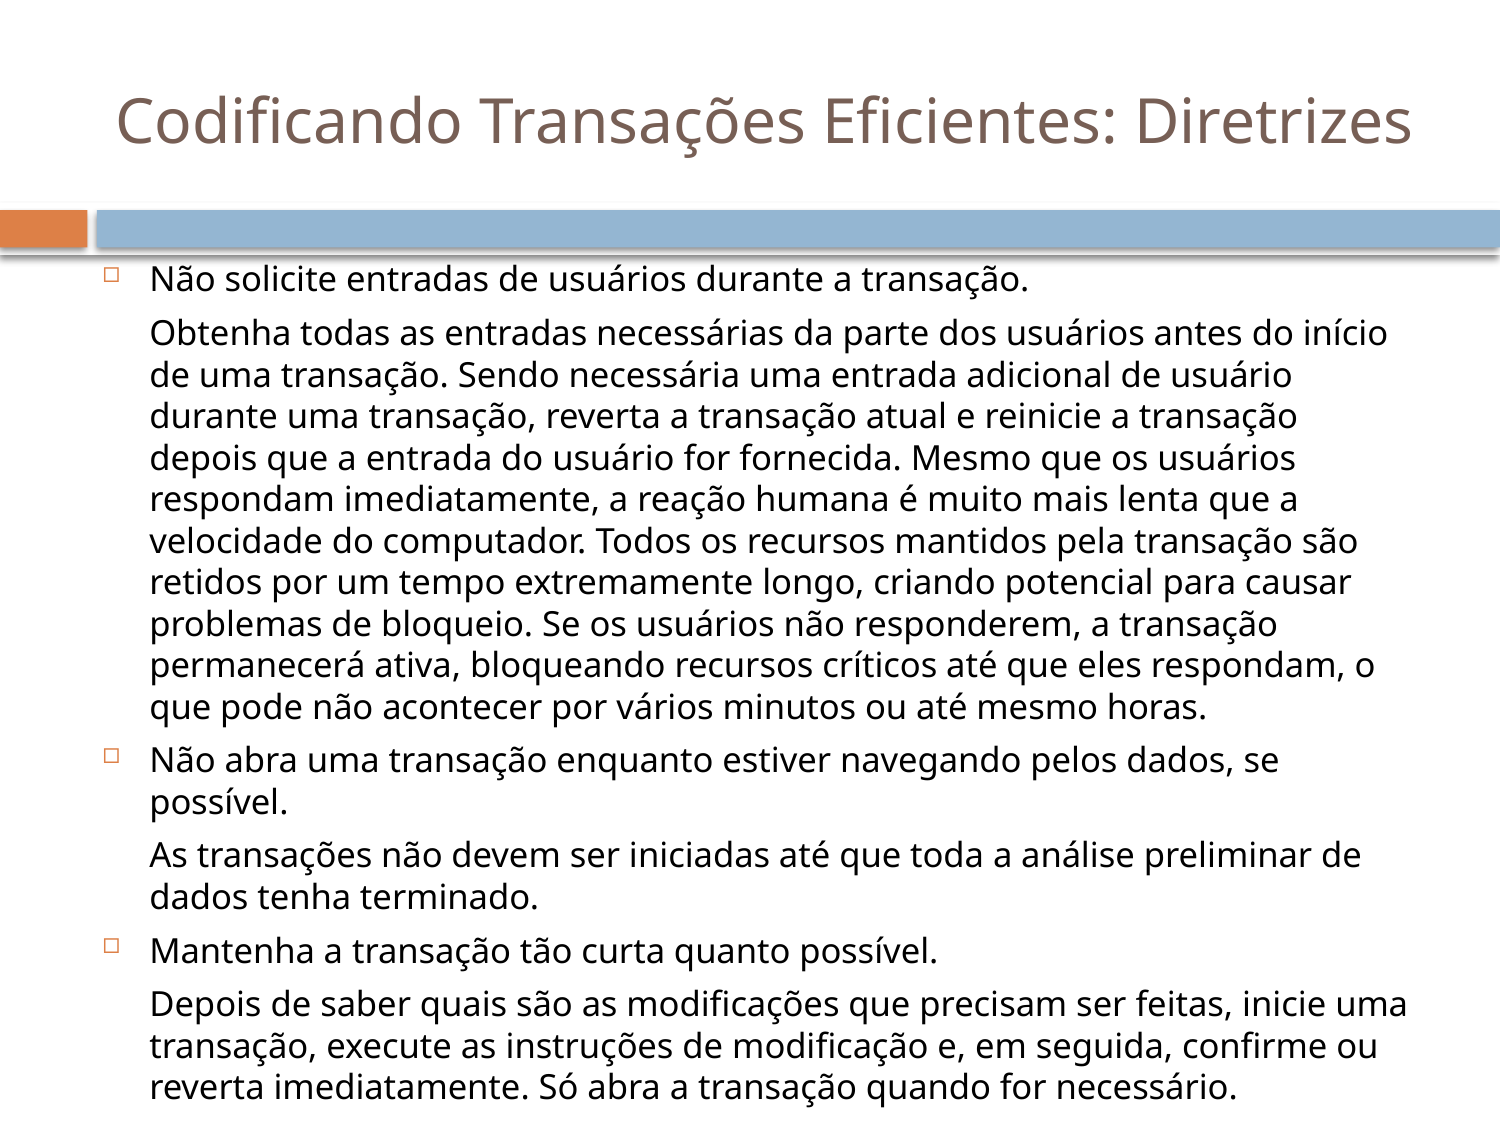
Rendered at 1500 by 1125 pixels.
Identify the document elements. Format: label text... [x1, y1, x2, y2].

title Codificando Transações Eficientes: Diretrizes [100, 37, 1438, 200]
list Não solicite entradas de usuários durante a transação. Obtenha todas as entradas necessárias da parte dos usuários antes do início de uma transação. Sendo necessária uma entrada adicional de usuário durante uma transação, reverta a transação atual e reinicie a transação depois que a entrada do usuário for fornecida. Mesmo que os usuários respondam imediatamente, a reação humana é muito mais lenta que a velocidade do computador. Todos os recursos mantidos pela transação são retidos por um tempo extremamente longo, criando potencial para causar problemas de bloqueio. Se os usuários não responderem, a transação permanecerá ativa, bloqueando recursos críticos até que eles respondam, o que pode não acontecer por vários minutos ou até mesmo horas. Não abra uma transação enquanto estiver navegando pelos dados, se possível. As transações não devem ser iniciadas até que toda a análise preliminar de dados tenha terminado. Mantenha a transação tão curta quanto possível. Depois de saber quais são as modificações que precisam ser feitas, inicie uma transação, execute as instruções de modificação e, em seguida, confirme ou reverta imediatamente. Só abra a transação quando for necessário. [87, 249, 1425, 1125]
